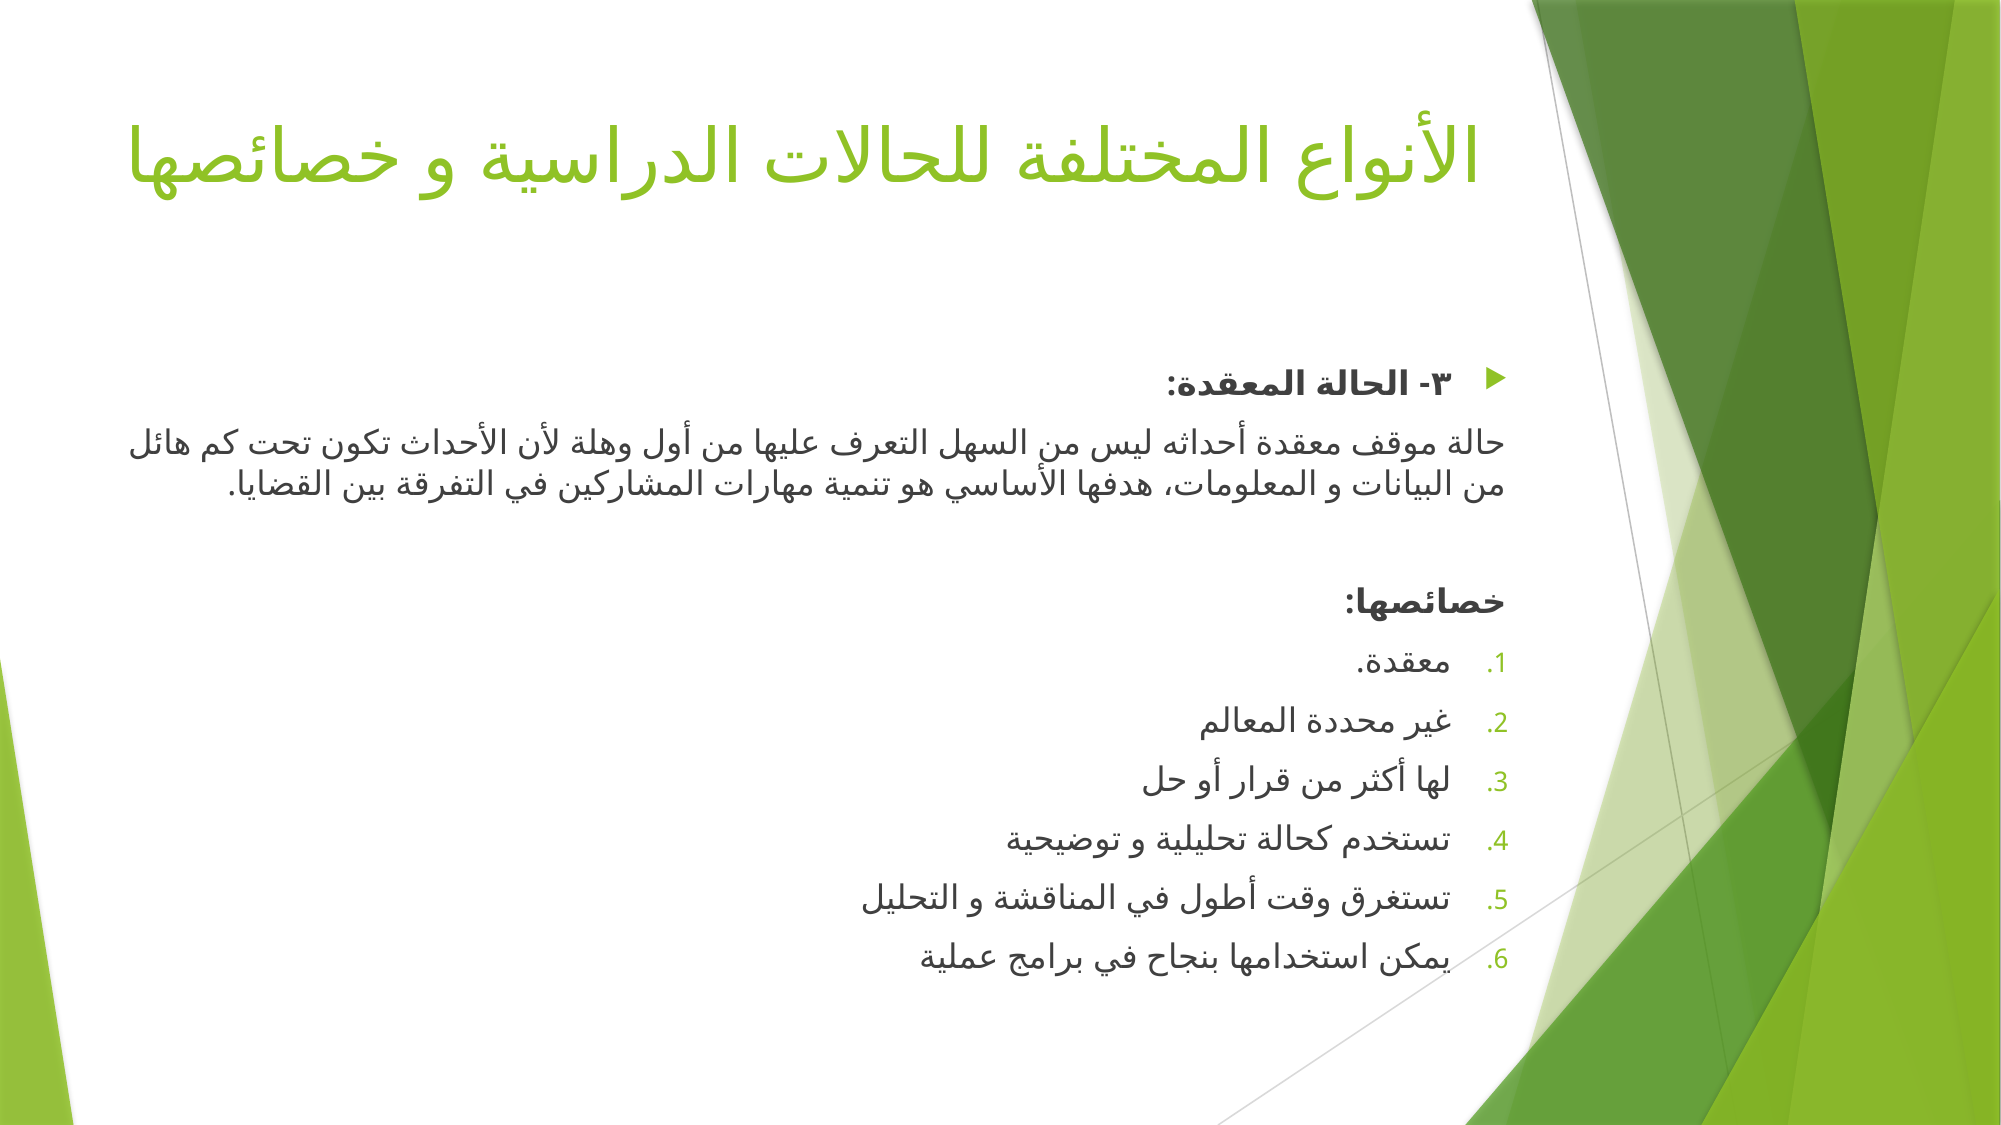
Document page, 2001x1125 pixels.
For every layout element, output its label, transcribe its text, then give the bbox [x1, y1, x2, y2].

title الأنواع المختلفة للحالات الدراسية و خصائصها [111, 99, 1522, 317]
list ٣- الحالة المعقدة: حالة موقف معقدة أحداثه ليس من السهل التعرف عليها من أول وهلة لأن الأحداث تكون تحت كم هائل من البيانات و المعلومات، هدفها الأساسي هو تنمية مهارات المشاركين في التفرقة بين القضايا. خصائصها: معقدة. غير محددة المعالم لها أكثر من قرار أو حل تستخدم كحالة تحليلية و توضيحية تستغرق وقت أطول في المناقشة و التحليل يمكن استخدامها بنجاح في برامج عملية [111, 354, 1522, 992]
